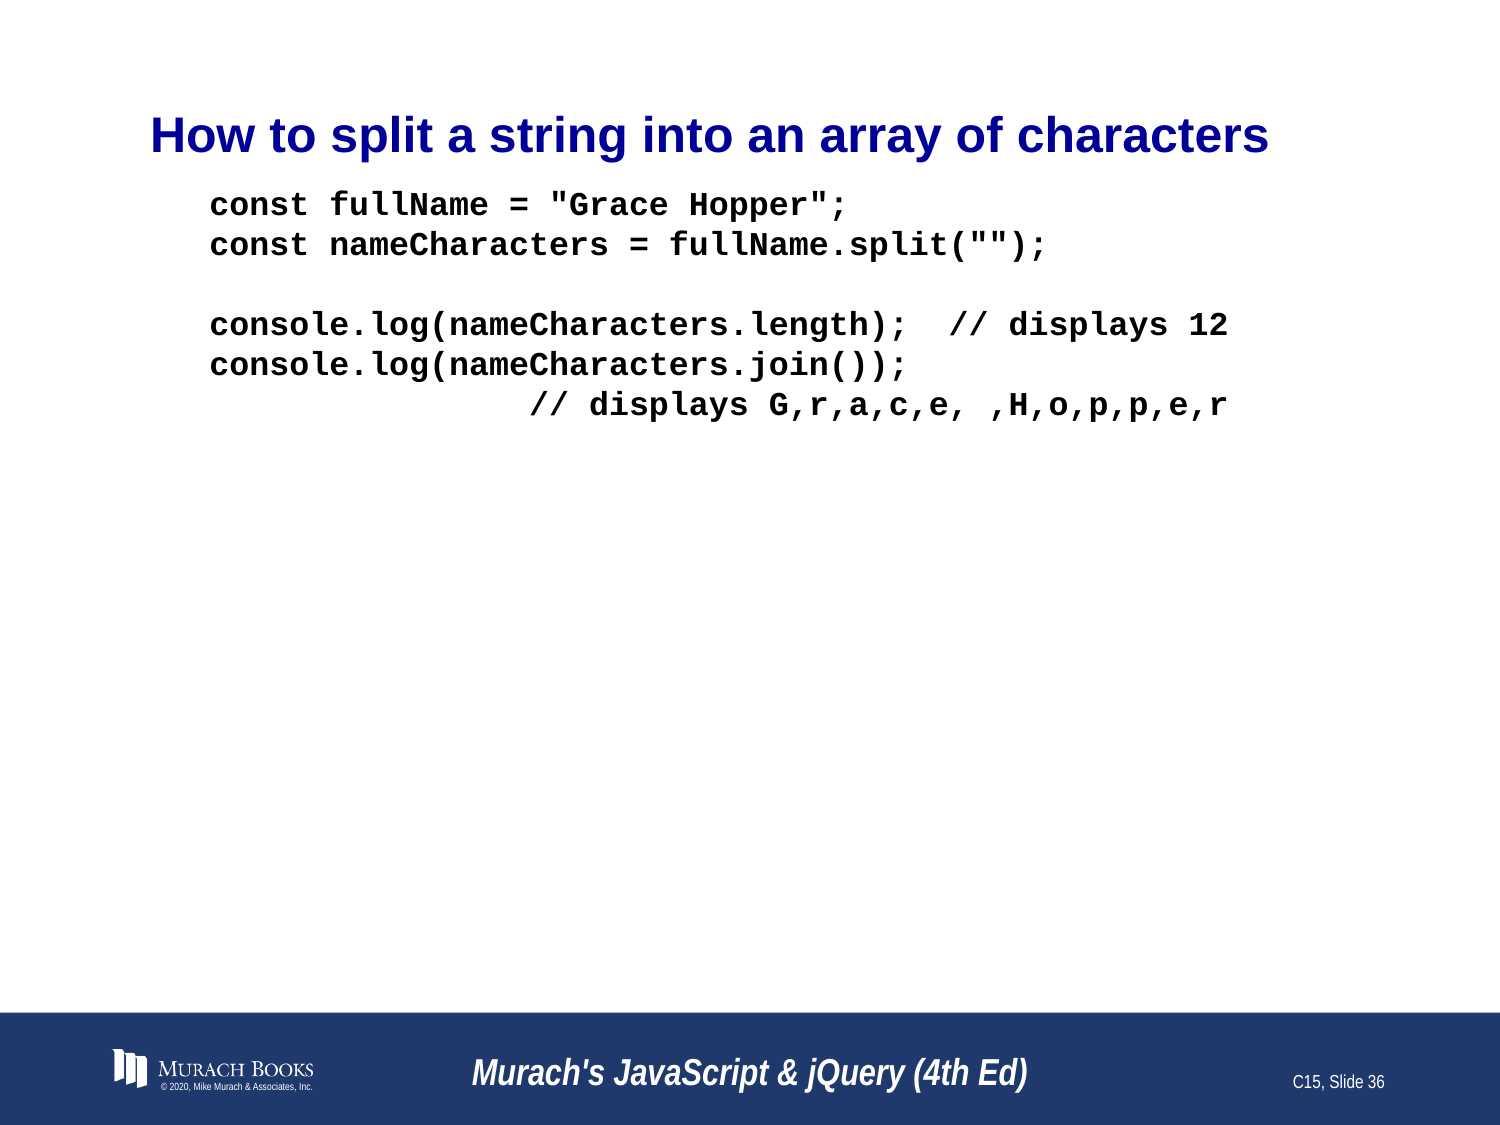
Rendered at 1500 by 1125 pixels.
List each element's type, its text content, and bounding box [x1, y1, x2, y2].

footer © 2020, Mike Murach & Associates, Inc. [12, 1025, 463, 1100]
list const fullName = "Grace Hopper"; const nameCharacters = fullName.split(""); console.log(nameCharacters.length); // displays 12 console.log(nameCharacters.join()); // displays G,r,a,c,e, ,H,o,p,p,e,r [137, 174, 1350, 975]
slide_number C15, Slide 36 [1087, 1025, 1400, 1100]
slide_number Murach's JavaScript & jQuery (4th Ed) [463, 1025, 1050, 1100]
title How to split a string into an array of characters [150, 102, 1350, 164]
